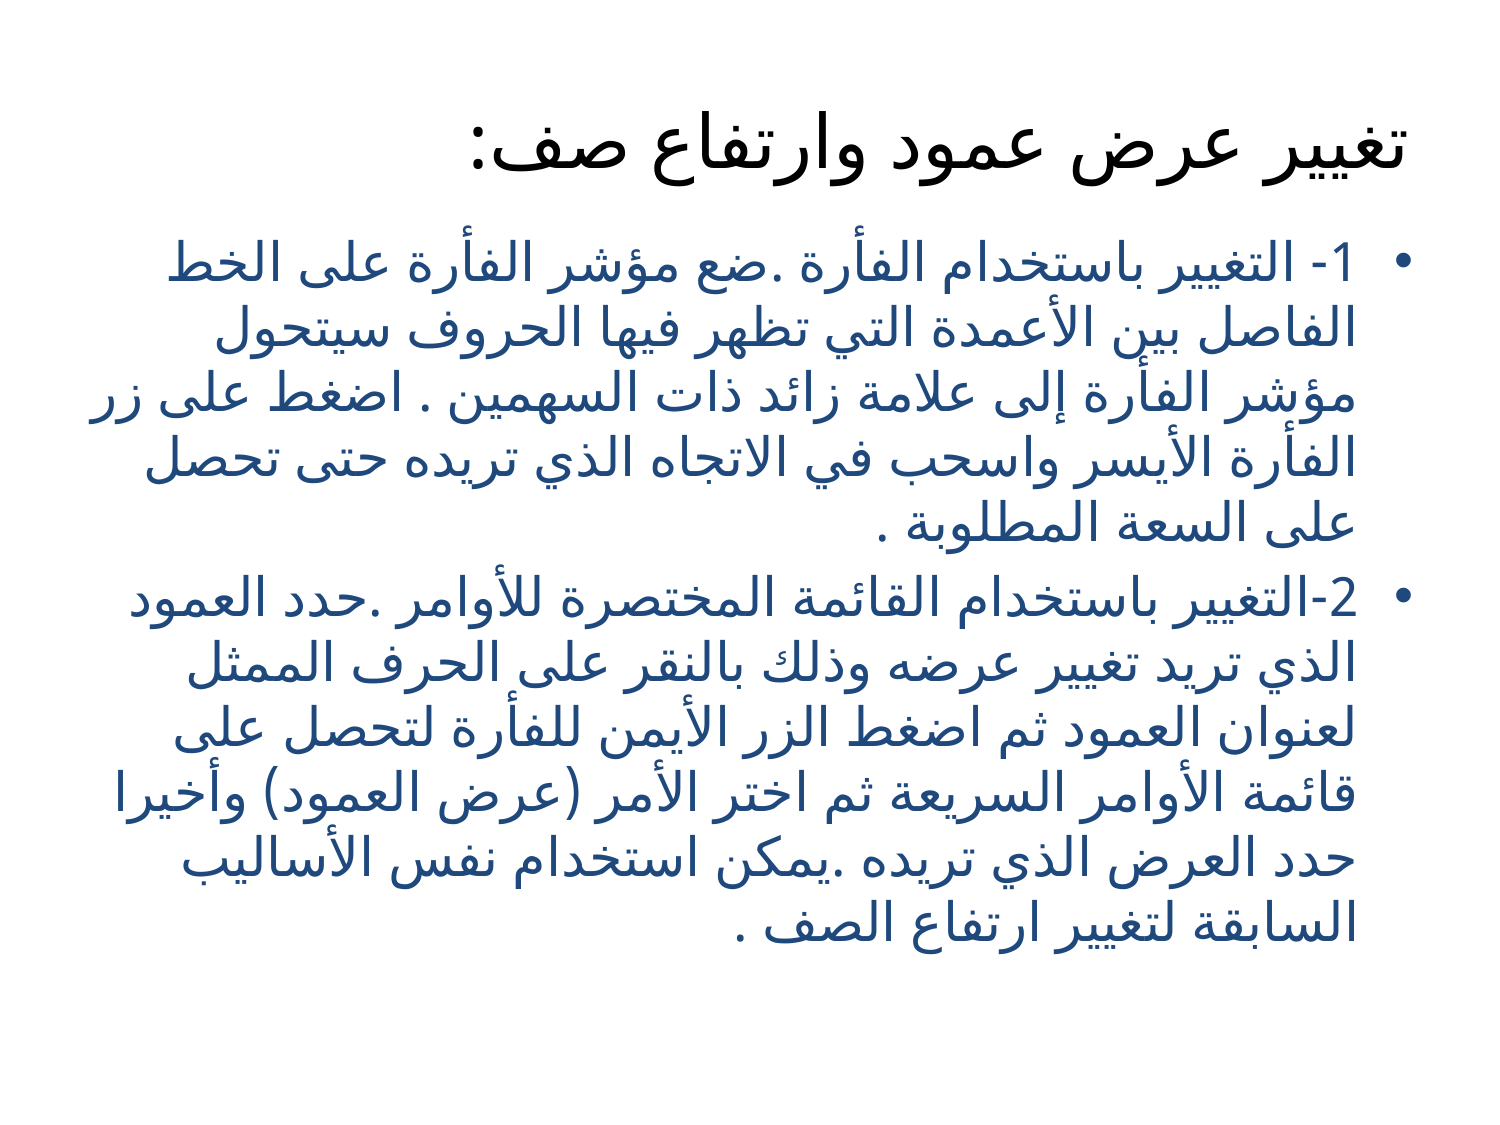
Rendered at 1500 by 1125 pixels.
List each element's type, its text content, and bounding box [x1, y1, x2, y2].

title تغيير عرض عمود وارتفاع صف: [75, 45, 1425, 233]
list 1- التغيير باستخدام الفأرة .ضع مؤشر الفأرة على الخط الفاصل بين الأعمدة التي تظهر فيها الحروف سيتحول مؤشر الفأرة إلى علامة زائد ذات السهمين . اضغط على زر الفأرة الأيسر واسحب في الاتجاه الذي تريده حتى تحصل على السعة المطلوبة . 2-التغيير باستخدام القائمة المختصرة للأوامر .حدد العمود الذي تريد تغيير عرضه وذلك بالنقر على الحرف الممثل لعنوان العمود ثم اضغط الزر الأيمن للفأرة لتحصل على قائمة الأوامر السريعة ثم اختر الأمر (عرض العمود) وأخيرا حدد العرض الذي تريده .يمكن استخدام نفس الأساليب السابقة لتغيير ارتفاع الصف . [76, 219, 1427, 963]
